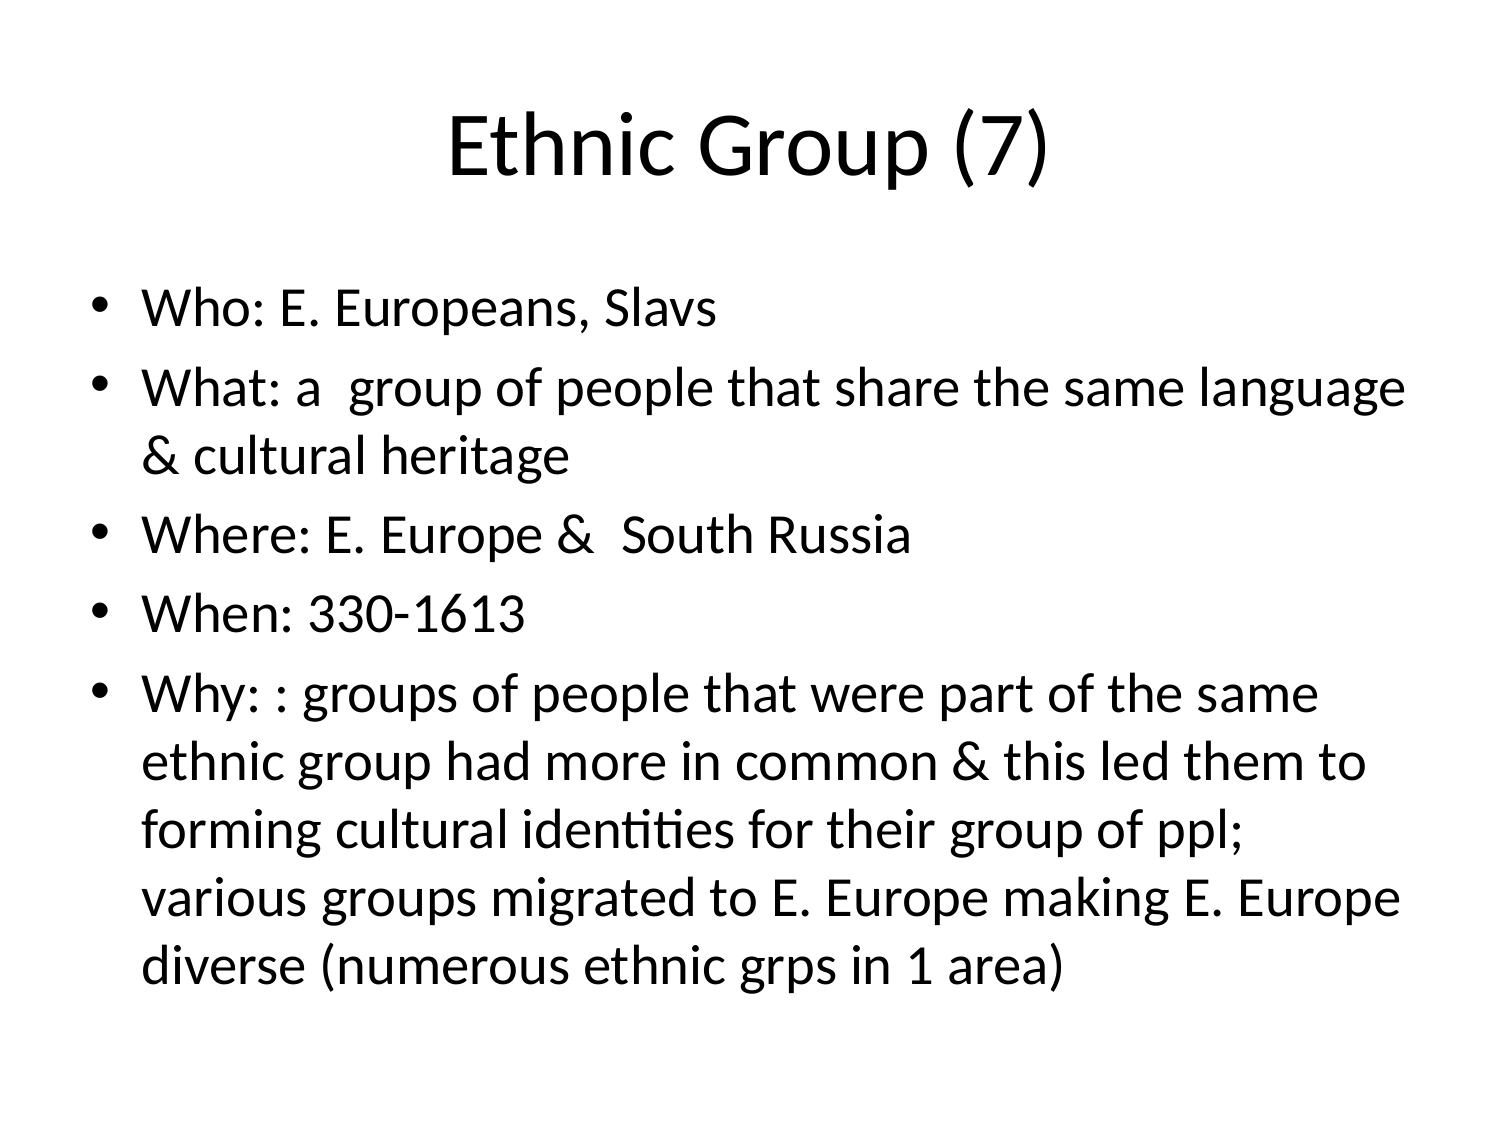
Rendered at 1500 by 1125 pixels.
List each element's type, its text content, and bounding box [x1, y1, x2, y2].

list Who: E. Europeans, Slavs What: a group of people that share the same language & cultural heritage Where: E. Europe & South Russia When: 330-1613 Why: : groups of people that were part of the same ethnic group had more in common & this led them to forming cultural identities for their group of ppl; various groups migrated to E. Europe making E. Europe diverse (numerous ethnic grps in 1 area) [75, 262, 1425, 1005]
title Ethnic Group (7) [75, 45, 1425, 233]
